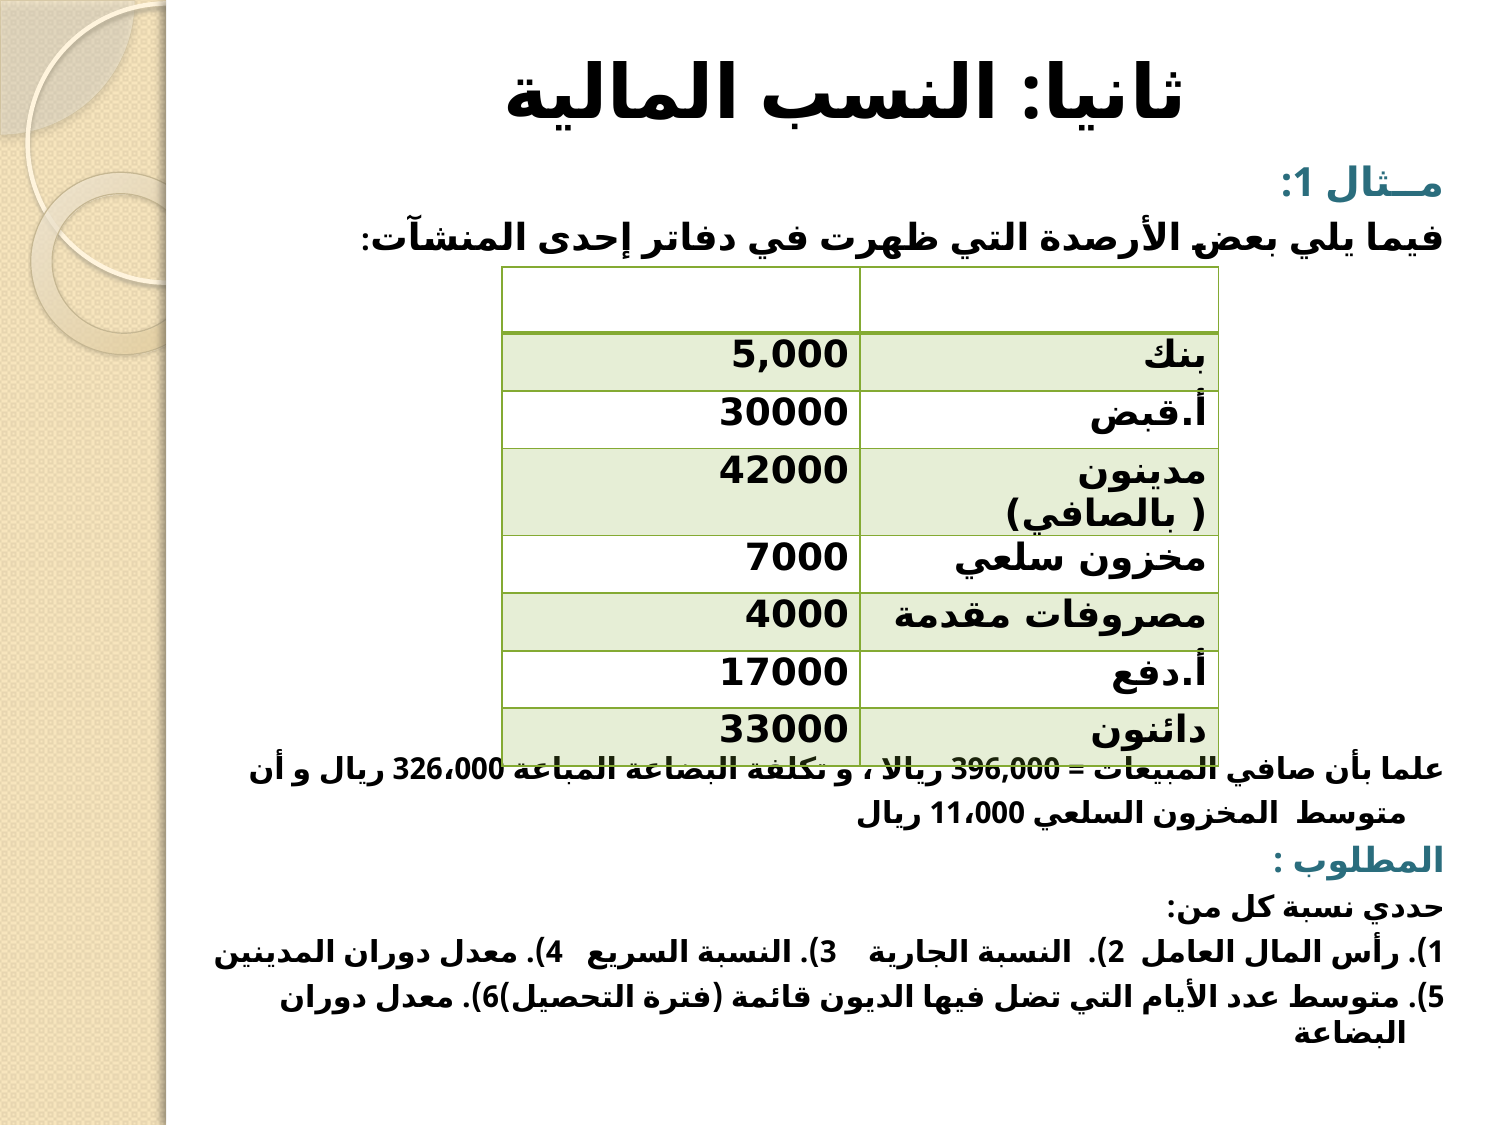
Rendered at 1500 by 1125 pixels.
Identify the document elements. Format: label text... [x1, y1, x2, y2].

table_cell مدينون ( بالصافي) [861, 449, 1218, 535]
table_cell 5,000 [503, 335, 859, 390]
table_cell أ.دفع [861, 652, 1218, 707]
title ثانيا: النسب المالية [230, 30, 1461, 147]
table_cell بنك [861, 335, 1218, 390]
table_cell 17000 [503, 652, 859, 707]
table_cell مخزون سلعي [861, 536, 1218, 592]
table_cell 30000 [503, 392, 859, 448]
list مــثال 1: فيما يلي بعض الأرصدة التي ظهرت في دفاتر إحدى المنشآت: علما بأن صافي المبيعات = 396,000 ريالا ، و تكلفة البضاعة المباعة 326،000 ريال و أن متوسط المخزون السلعي 11،000 ريال المطلوب : حددي نسبة كل من: 1). رأس المال العامل 2). النسبة الجارية 3). النسبة السريع 4). معدل دوران المدينين 5). متوسط عدد الأيام التي تضل فيها الديون قائمة (فترة التحصيل)6). معدل دوران البضاعة [183, 149, 1471, 1094]
table_cell 33000 [503, 709, 859, 765]
table_cell دائنون [861, 709, 1218, 765]
table_cell 7000 [503, 536, 859, 592]
table_cell 42000 [503, 449, 859, 535]
table_header [503, 268, 859, 331]
table_cell مصروفات مقدمة [861, 594, 1218, 650]
table_header [861, 268, 1218, 331]
table_cell أ.قبض [861, 392, 1218, 448]
table_cell 4000 [503, 594, 859, 650]
